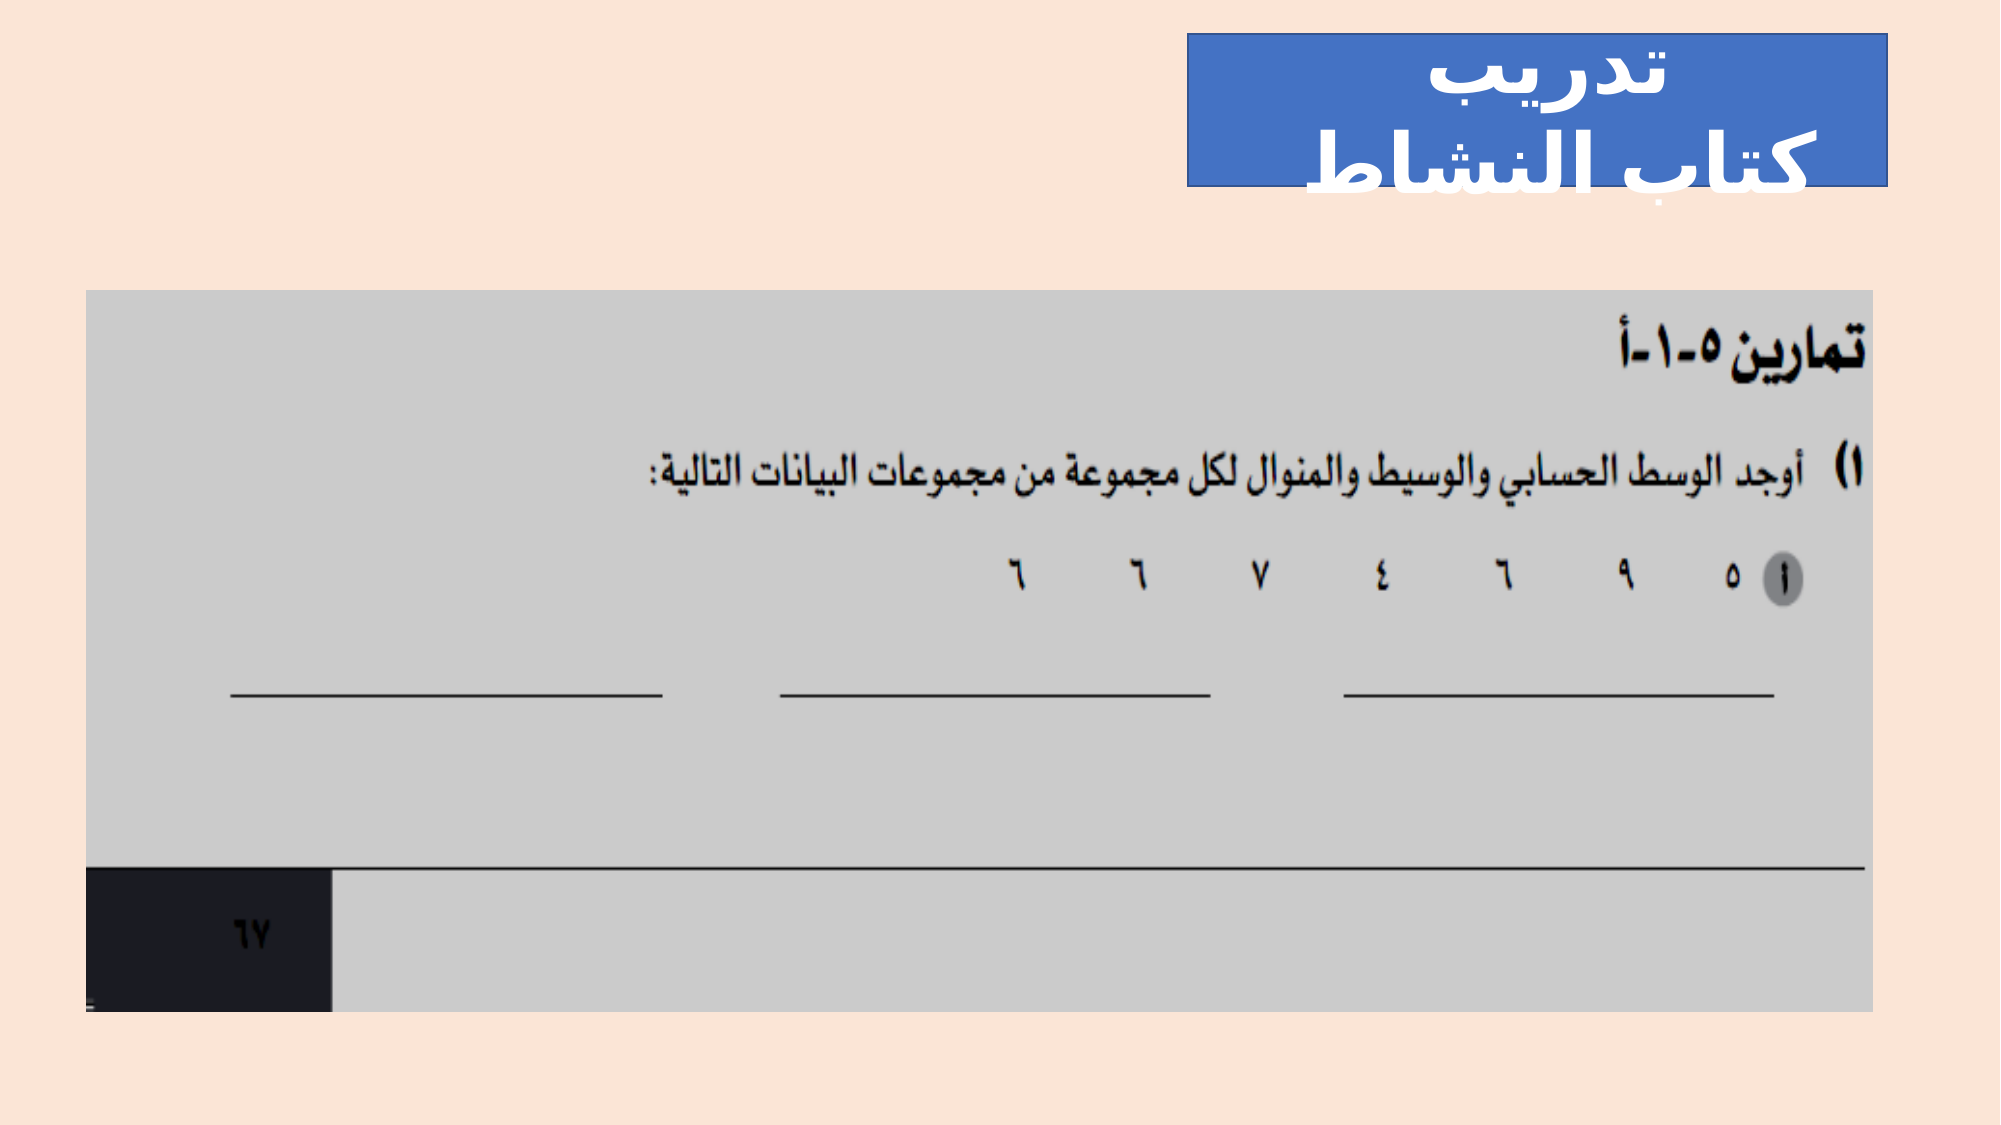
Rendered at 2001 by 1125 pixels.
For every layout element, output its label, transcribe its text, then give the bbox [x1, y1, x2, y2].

text_box تدريب كتاب النشاط [1187, 33, 1888, 187]
picture [86, 290, 1873, 1012]
